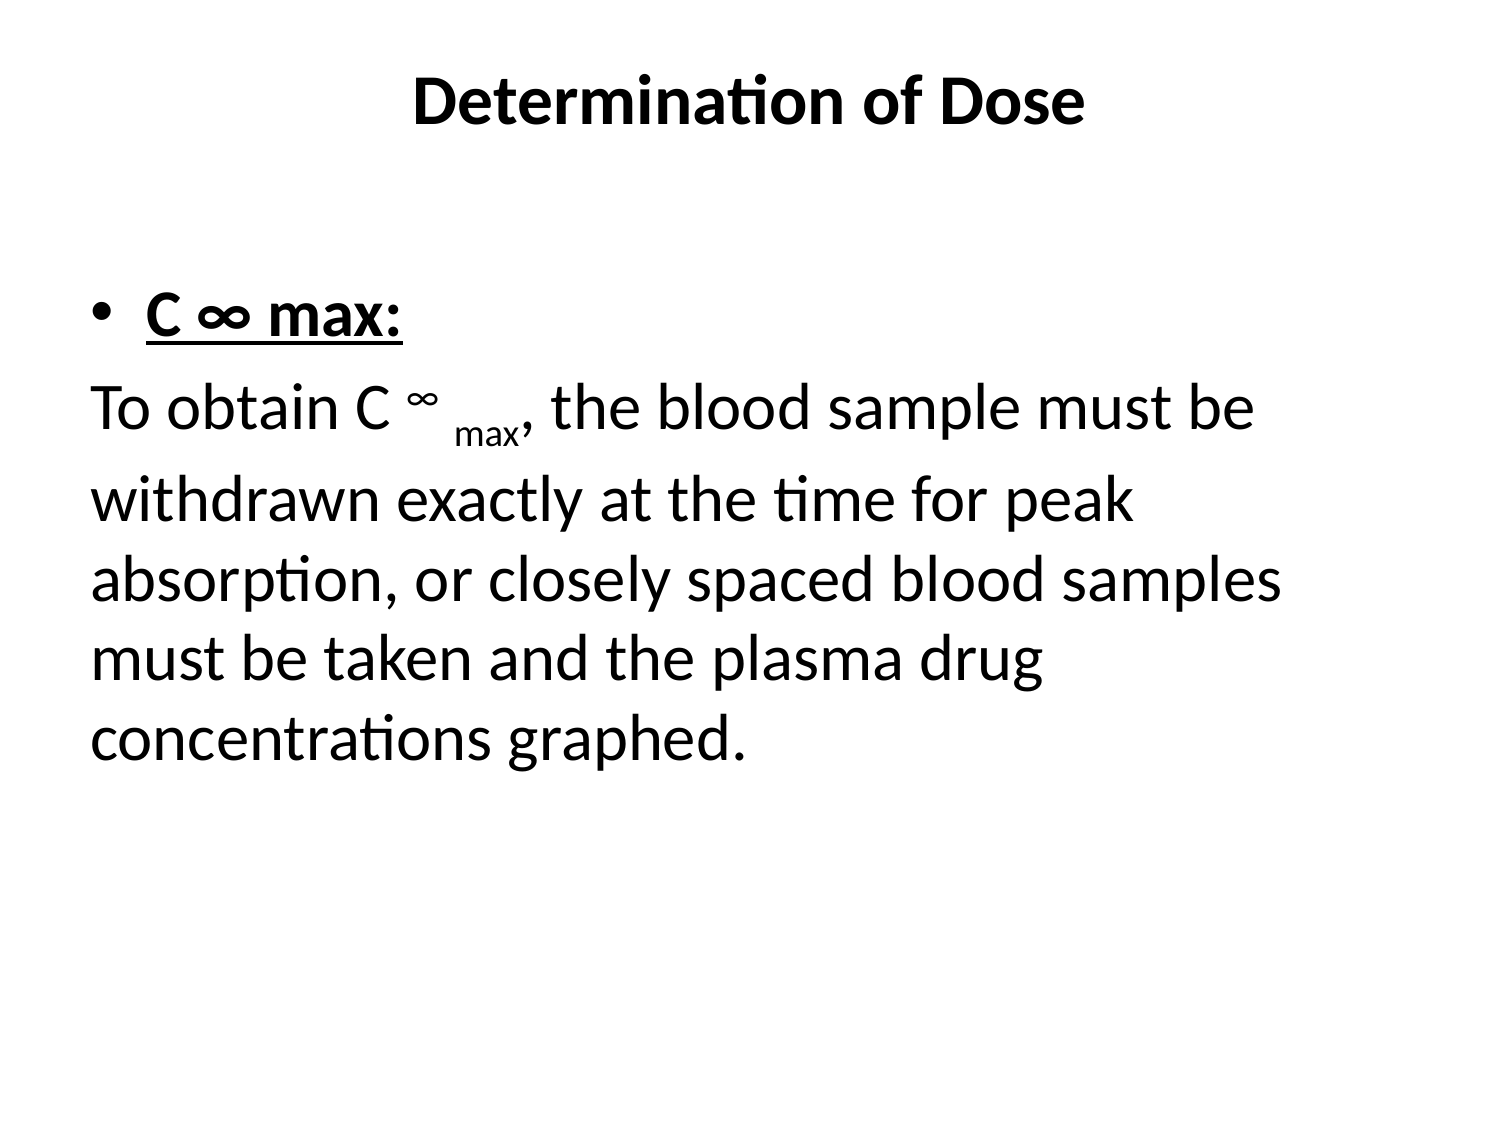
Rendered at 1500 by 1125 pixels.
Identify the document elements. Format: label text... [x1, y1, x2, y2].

list C ∞ max: To obtain C ∞ max, the blood sample must be withdrawn exactly at the time for peak absorption, or closely spaced blood samples must be taken and the plasma drug concentrations graphed. [75, 262, 1425, 1005]
title Determination of Dose [75, 45, 1425, 233]
